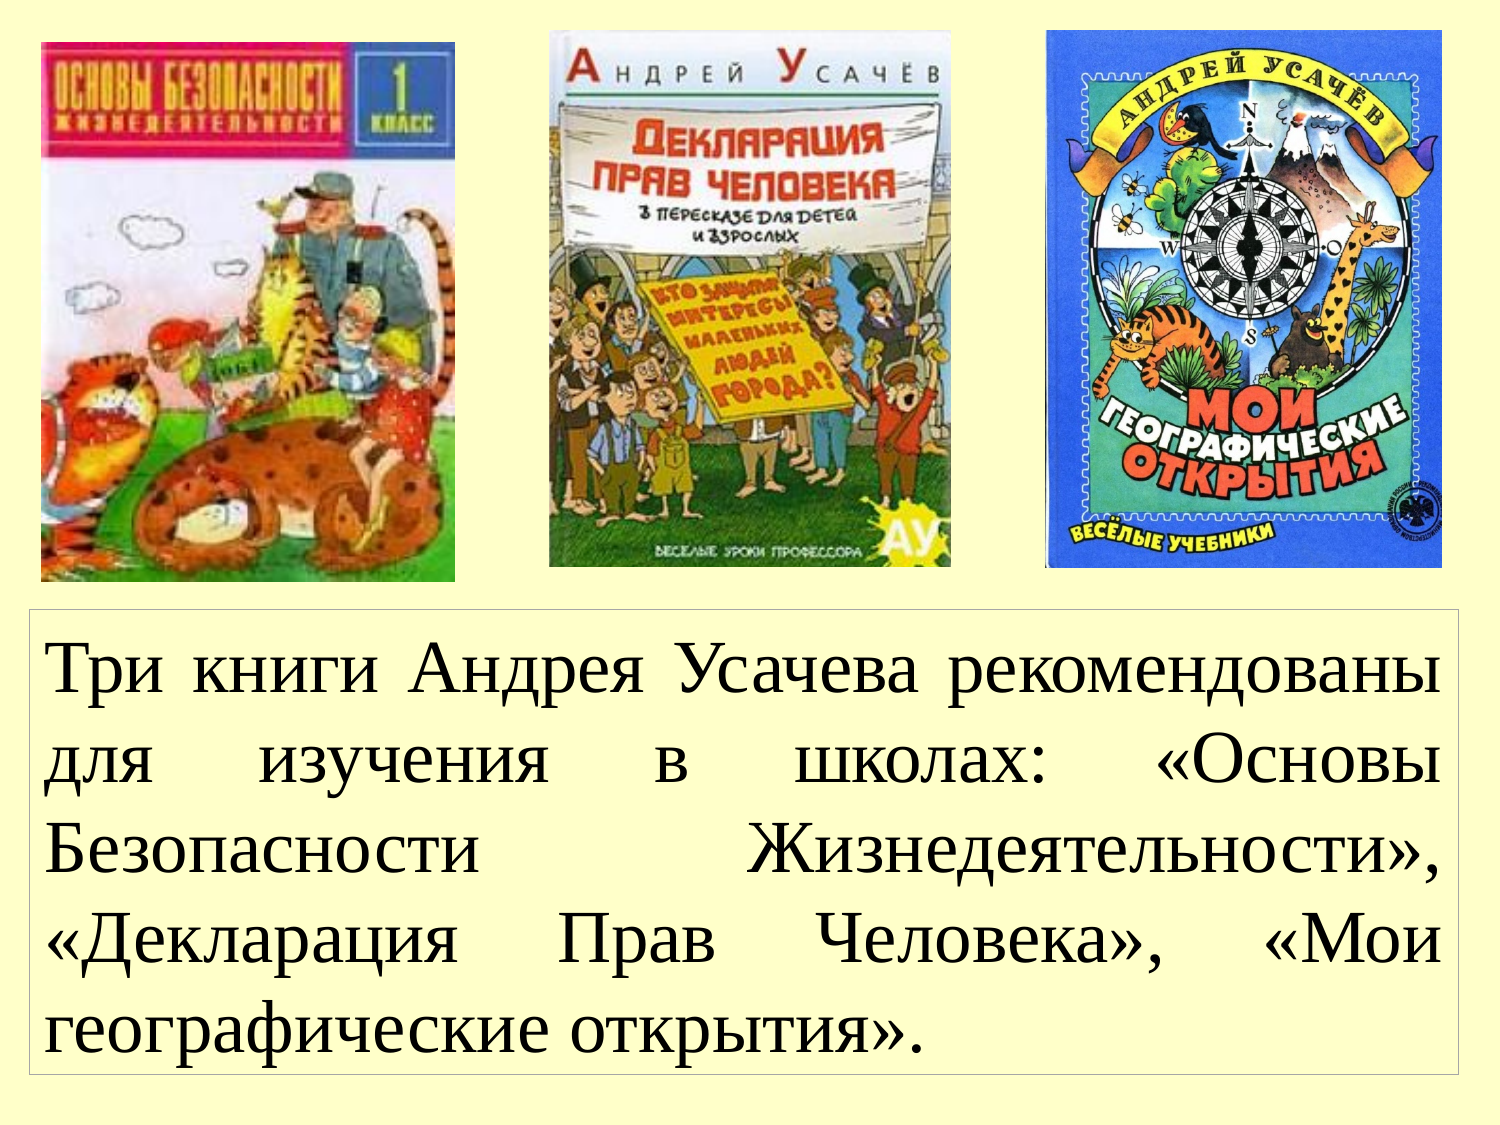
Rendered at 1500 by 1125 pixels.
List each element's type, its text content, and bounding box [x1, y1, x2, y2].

picture [548, 30, 952, 567]
text_box Три книги Андрея Усачева рекомендованы для изучения в школах: «Основы Безопасности Жизнедеятельности», «Декларация Прав Человека», «Мои географические открытия». [29, 609, 1459, 1075]
picture [1045, 30, 1442, 569]
picture [40, 42, 455, 582]
